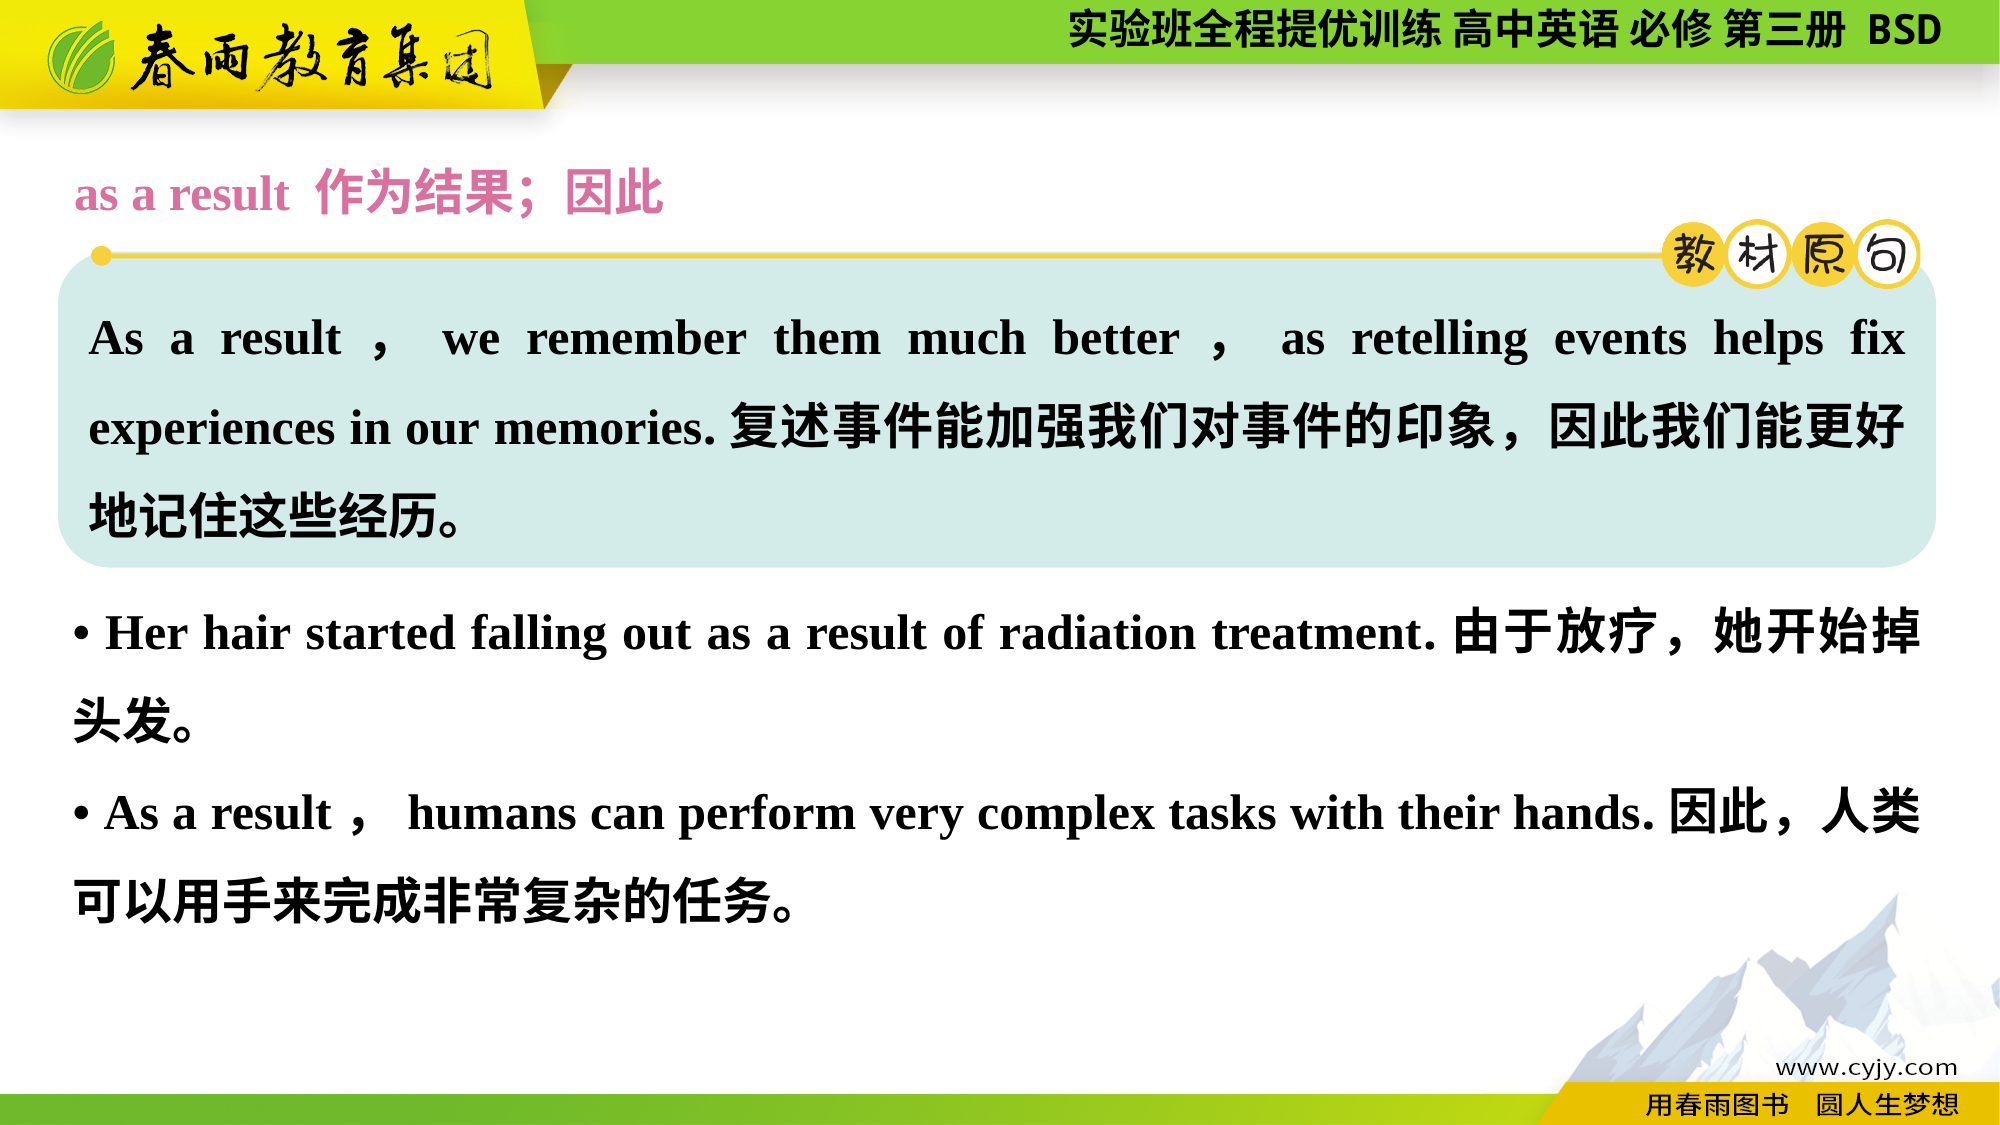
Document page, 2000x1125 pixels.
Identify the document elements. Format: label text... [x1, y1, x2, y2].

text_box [90, 219, 1921, 319]
list as a result 作为结果；因此 [59, 122, 1944, 217]
text_box • Her hair started falling out as a result of radiation treatment.由于放疗，她开始掉头发。 • As a result，humans can perform very complex tasks with their hands.因此，人类可以用手来完成非常复杂的任务。 [57, 561, 1937, 937]
text_box As a result，we remember them much better，as retelling events helps fix experiences in our memories.复述事件能加强我们对事件的印象，因此我们能更好地记住这些经历。 [57, 258, 1937, 561]
picture [0, 0, 2000, 1125]
